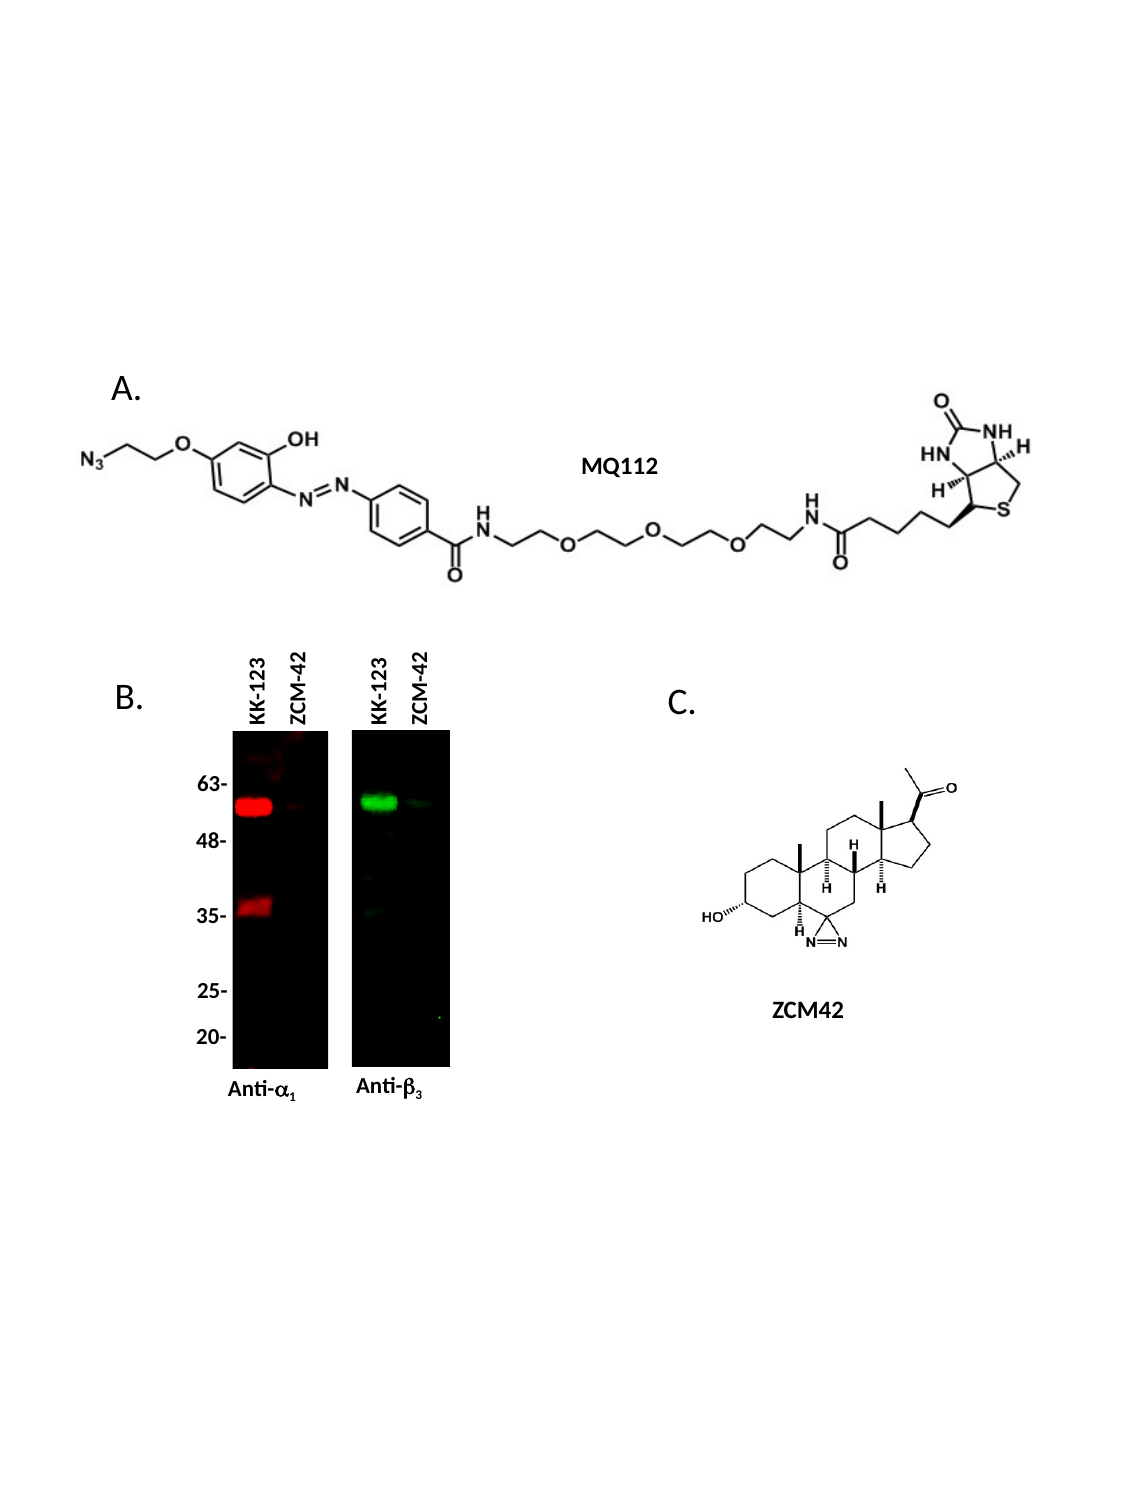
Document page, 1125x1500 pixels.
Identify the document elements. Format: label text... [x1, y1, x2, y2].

text_box 25- [182, 967, 227, 1010]
text_box 35- [181, 892, 227, 935]
picture [232, 731, 329, 1069]
picture [351, 730, 450, 1067]
picture [76, 389, 1037, 589]
text_box ZCM-42 [277, 623, 318, 730]
text_box ZCM42 [757, 986, 860, 1032]
text_box 20- [181, 1014, 227, 1057]
picture [699, 765, 960, 950]
text_box ZCM-42 [399, 623, 440, 728]
text_box Anti-b3 [341, 1063, 488, 1110]
text_box B. [99, 664, 160, 725]
text_box A. [96, 355, 166, 388]
text_box 48- [181, 817, 227, 860]
text_box C. [652, 669, 713, 730]
text_box Anti-a1 [213, 1065, 363, 1112]
text_box 63- [182, 761, 227, 804]
text_box KK-123 [356, 623, 399, 728]
text_box KK-123 [234, 623, 277, 730]
